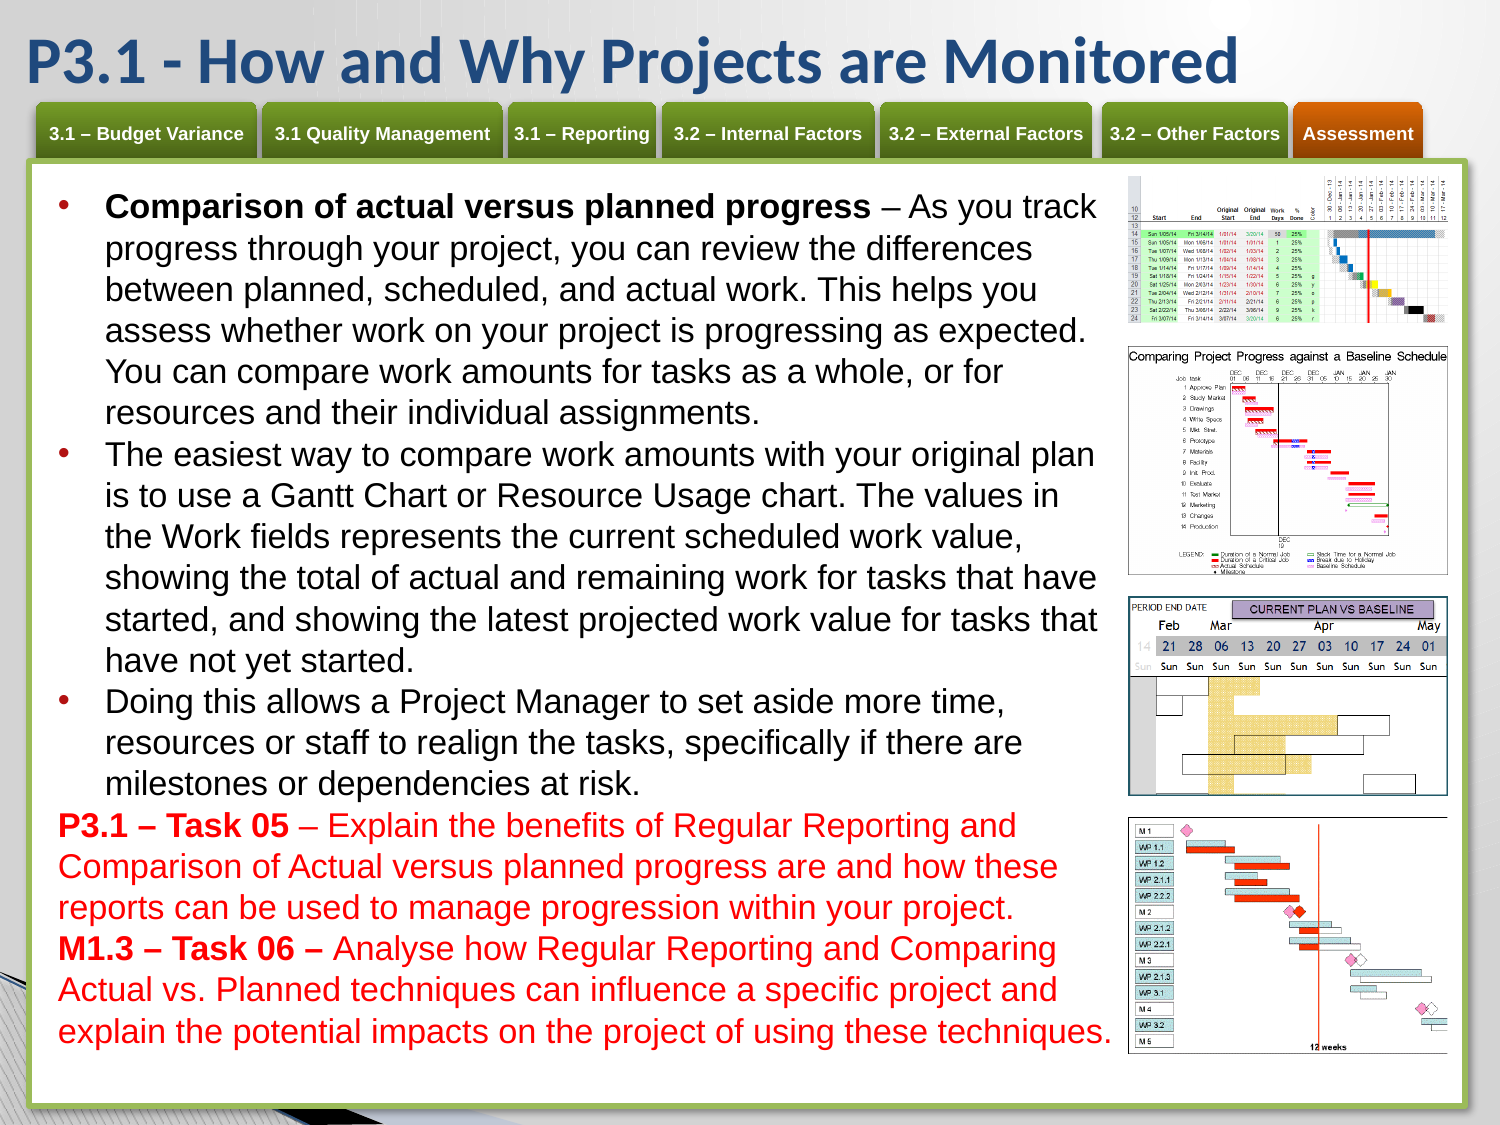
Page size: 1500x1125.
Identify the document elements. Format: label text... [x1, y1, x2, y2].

picture [281, 1114, 303, 1125]
picture [1127, 816, 1448, 1054]
picture [1127, 176, 1448, 323]
text_box Comparison of actual versus planned progress – As you track progress through your project, you can review the differences between planned, scheduled, and actual work. This helps you assess whether work on your project is progressing as expected. You can compare work amounts for tasks as a whole, or for resources and their individual assignments. The easiest way to compare work amounts with your original plan is to use a Gantt Chart or Resource Usage chart. The values in the Work fields represents the current scheduled work value, showing the total of actual and remaining work for tasks that have started, and showing the latest projected work value for tasks that have not yet started. Doing this allows a Project Manager to set aside more time, resources or staff to realign the tasks, specifically if there are milestones or dependencies at risk. P3.1 – Task 05 – Explain the benefits of Regular Reporting and Comparison of Actual versus planned progress are and how these reports can be used to manage progression within your project. M1.3 – Task 06 – Analyse how Regular Reporting and Comparing Actual vs. Planned techniques can influence a specific project and explain the potential impacts on the project of using these techniques. [43, 176, 1128, 1058]
title P3.1 - How and Why Projects are Monitored [11, 11, 1465, 102]
picture [1127, 346, 1448, 575]
picture [1127, 596, 1448, 796]
